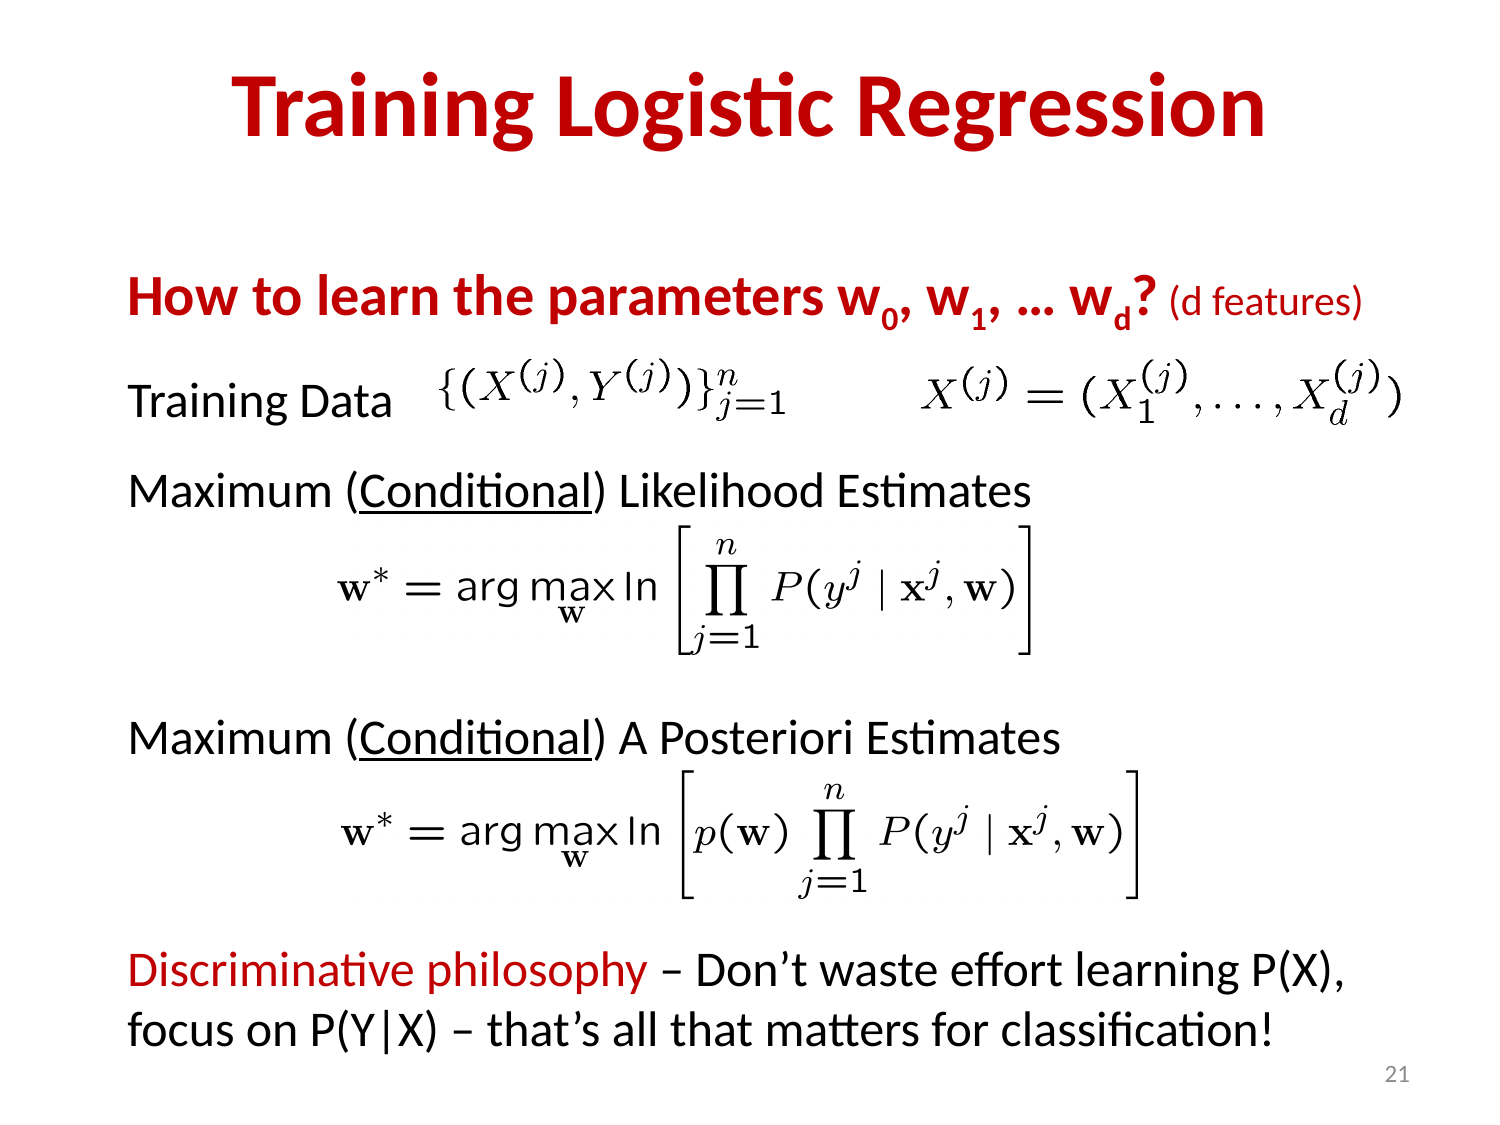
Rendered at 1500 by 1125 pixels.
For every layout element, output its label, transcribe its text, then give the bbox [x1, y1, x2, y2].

picture [437, 358, 797, 422]
picture [919, 358, 1402, 426]
text_box How to learn the parameters w0, w1, … wd? (d features) Training Data Maximum (Conditional) Likelihood Estimates Maximum (Conditional) A Posteriori Estimates Discriminative philosophy – Don’t waste effort learning P(X), focus on P(Y|X) – that’s all that matters for classification! [112, 249, 1463, 1065]
slide_number 21 [1074, 1065, 1425, 1103]
picture [339, 769, 1138, 901]
title Training Logistic Regression [75, 37, 1425, 225]
picture [337, 524, 1031, 656]
